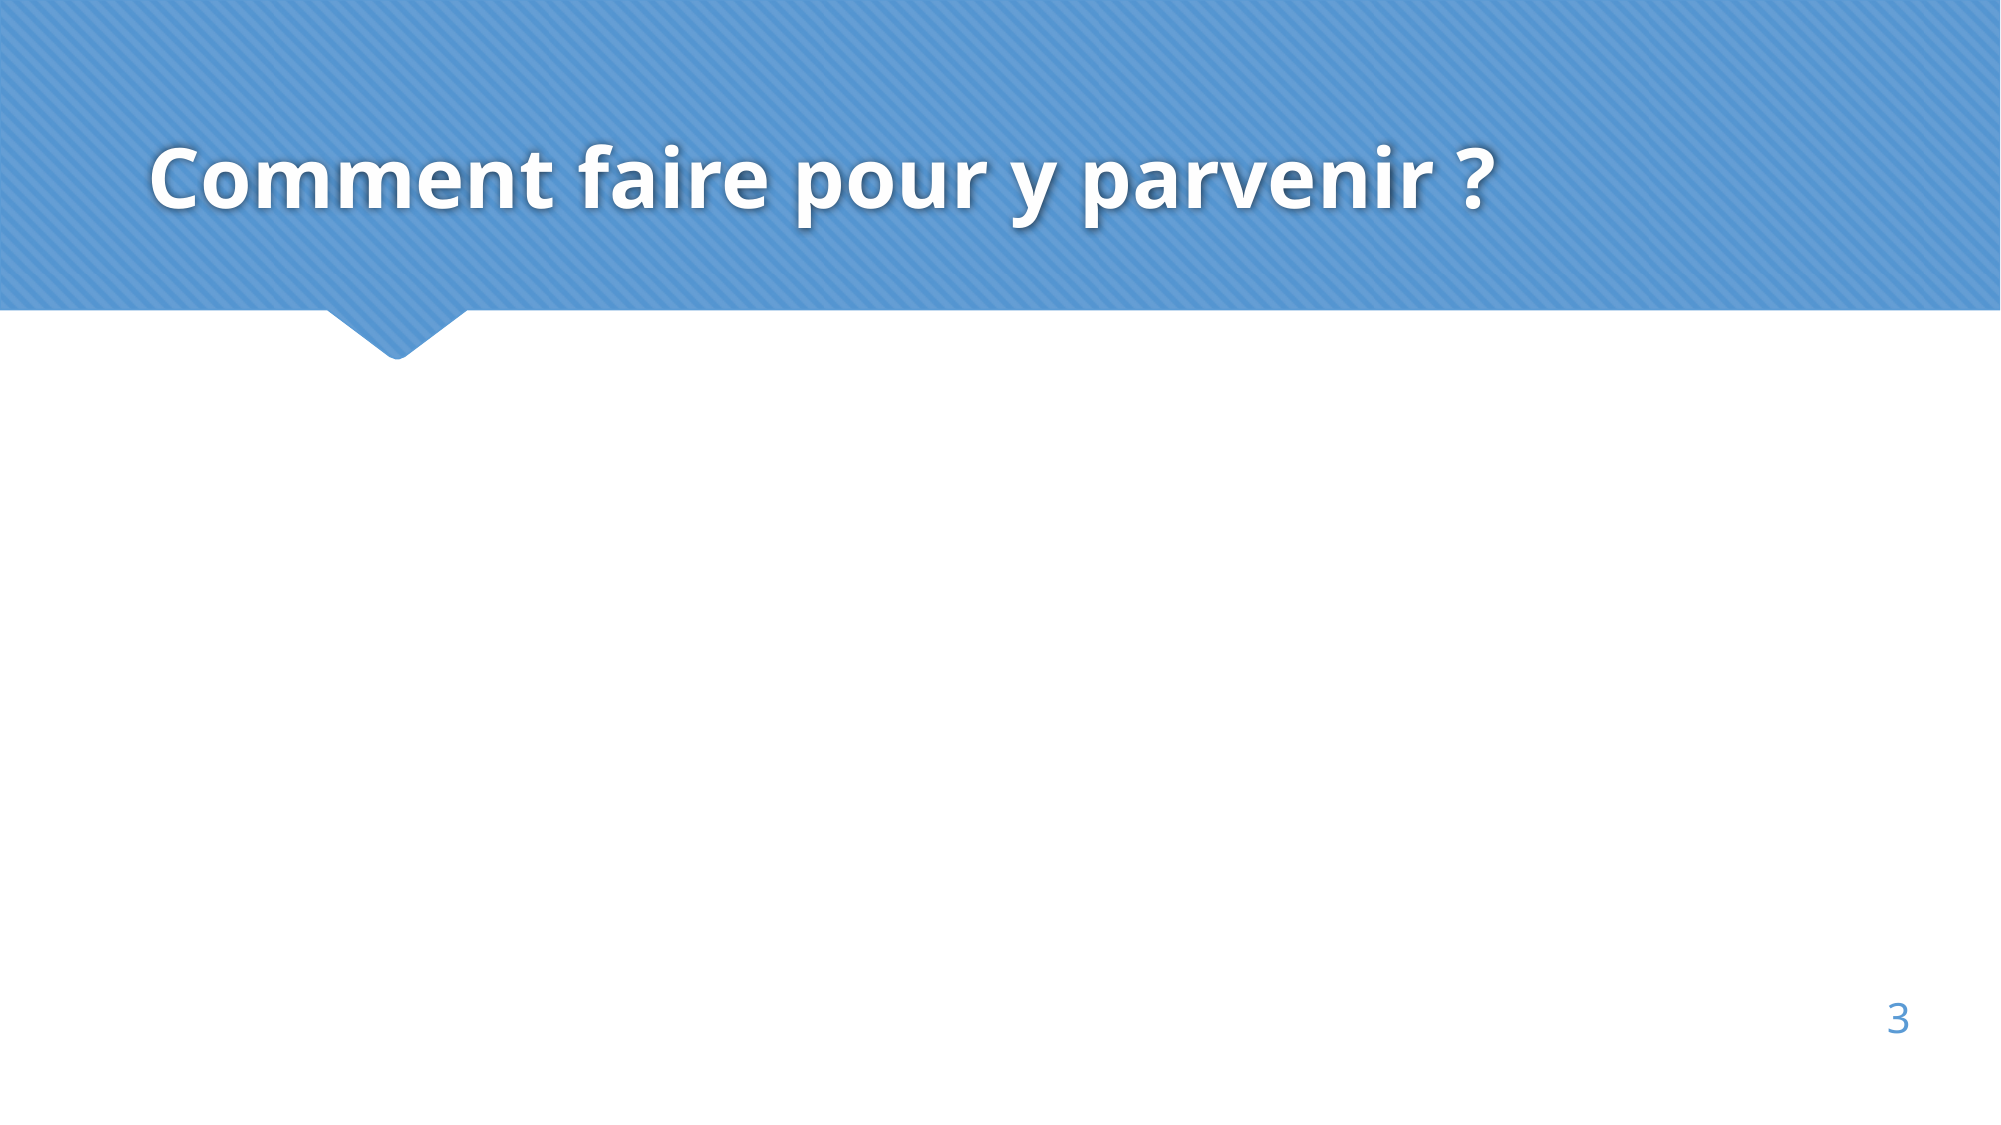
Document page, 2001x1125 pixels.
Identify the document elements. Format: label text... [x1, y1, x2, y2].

title Comment faire pour y parvenir ? [132, 73, 1868, 233]
slide_number 3 [1751, 970, 1926, 1051]
